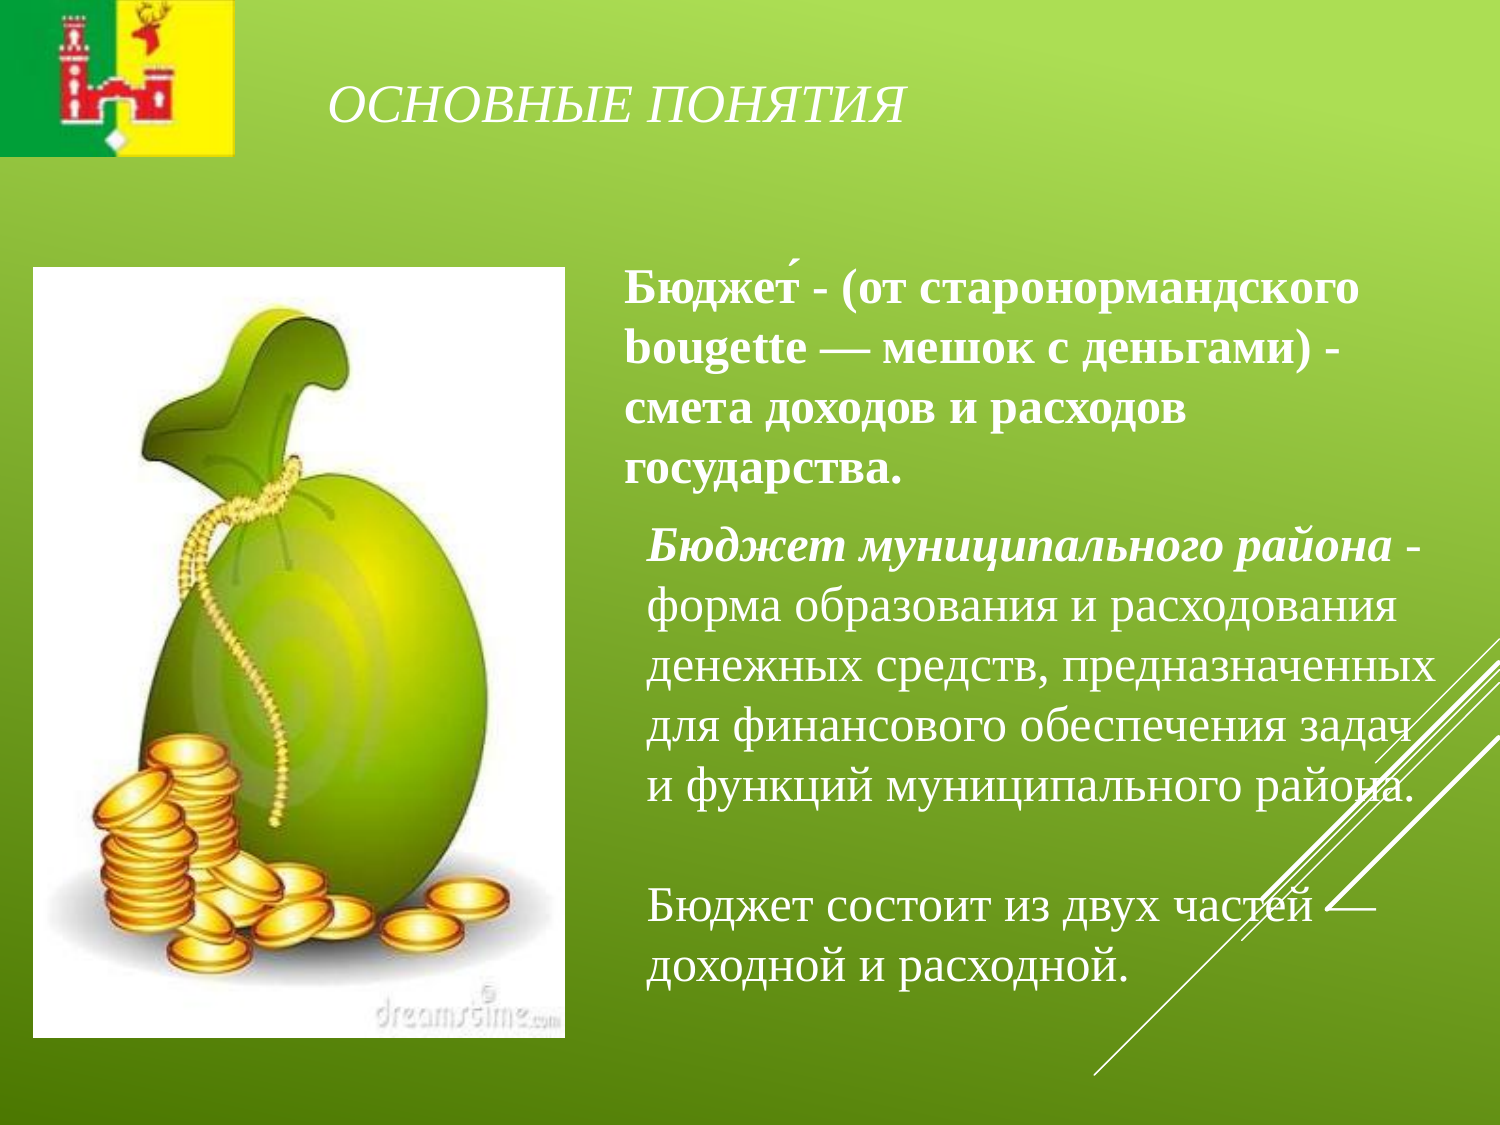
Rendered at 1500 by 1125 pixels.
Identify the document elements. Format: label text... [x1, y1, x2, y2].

title ОСНОВНЫЕ ПОНЯТИЯ [312, 0, 1425, 201]
text_box Бюджет́ - (от старонормандского bougette — мешок с деньгами) - смета доходов и расходов государства. [609, 246, 1430, 502]
picture [0, 0, 235, 157]
text_box Бюджет муниципального района - форма образования и расходования денежных средств, предназначенных для финансового обеспечения задач и функций муниципального района. Бюджет состоит из двух частей — доходной и расходной. [631, 503, 1459, 999]
picture [33, 266, 565, 1038]
